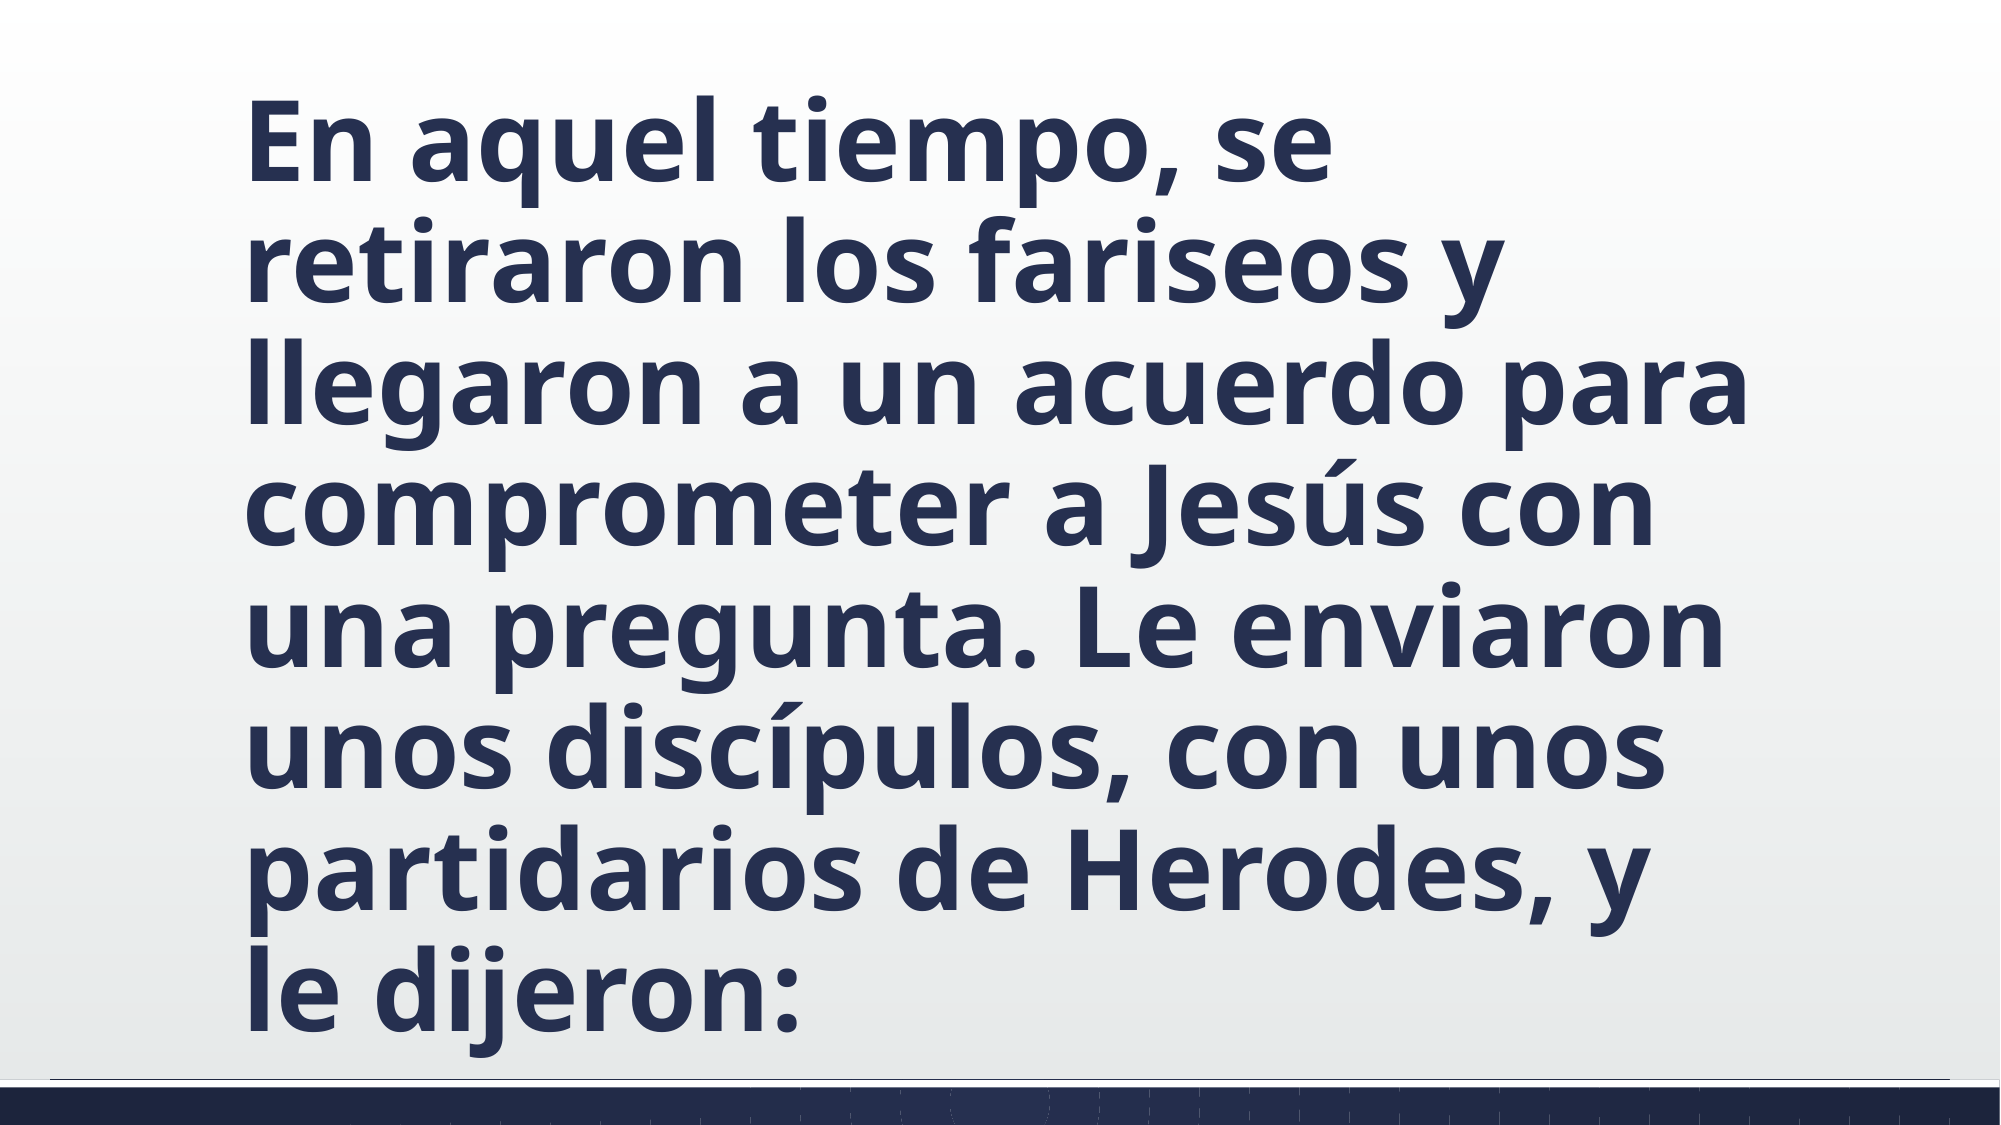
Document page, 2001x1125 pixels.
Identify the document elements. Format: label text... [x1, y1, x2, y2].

list En aquel tiempo, se retiraron los fariseos y llegaron a un acuerdo para comprometer a Jesús con una pregunta. Le enviaron unos discípulos, con unos partidarios de Herodes, y le dijeron: [219, 76, 1780, 990]
